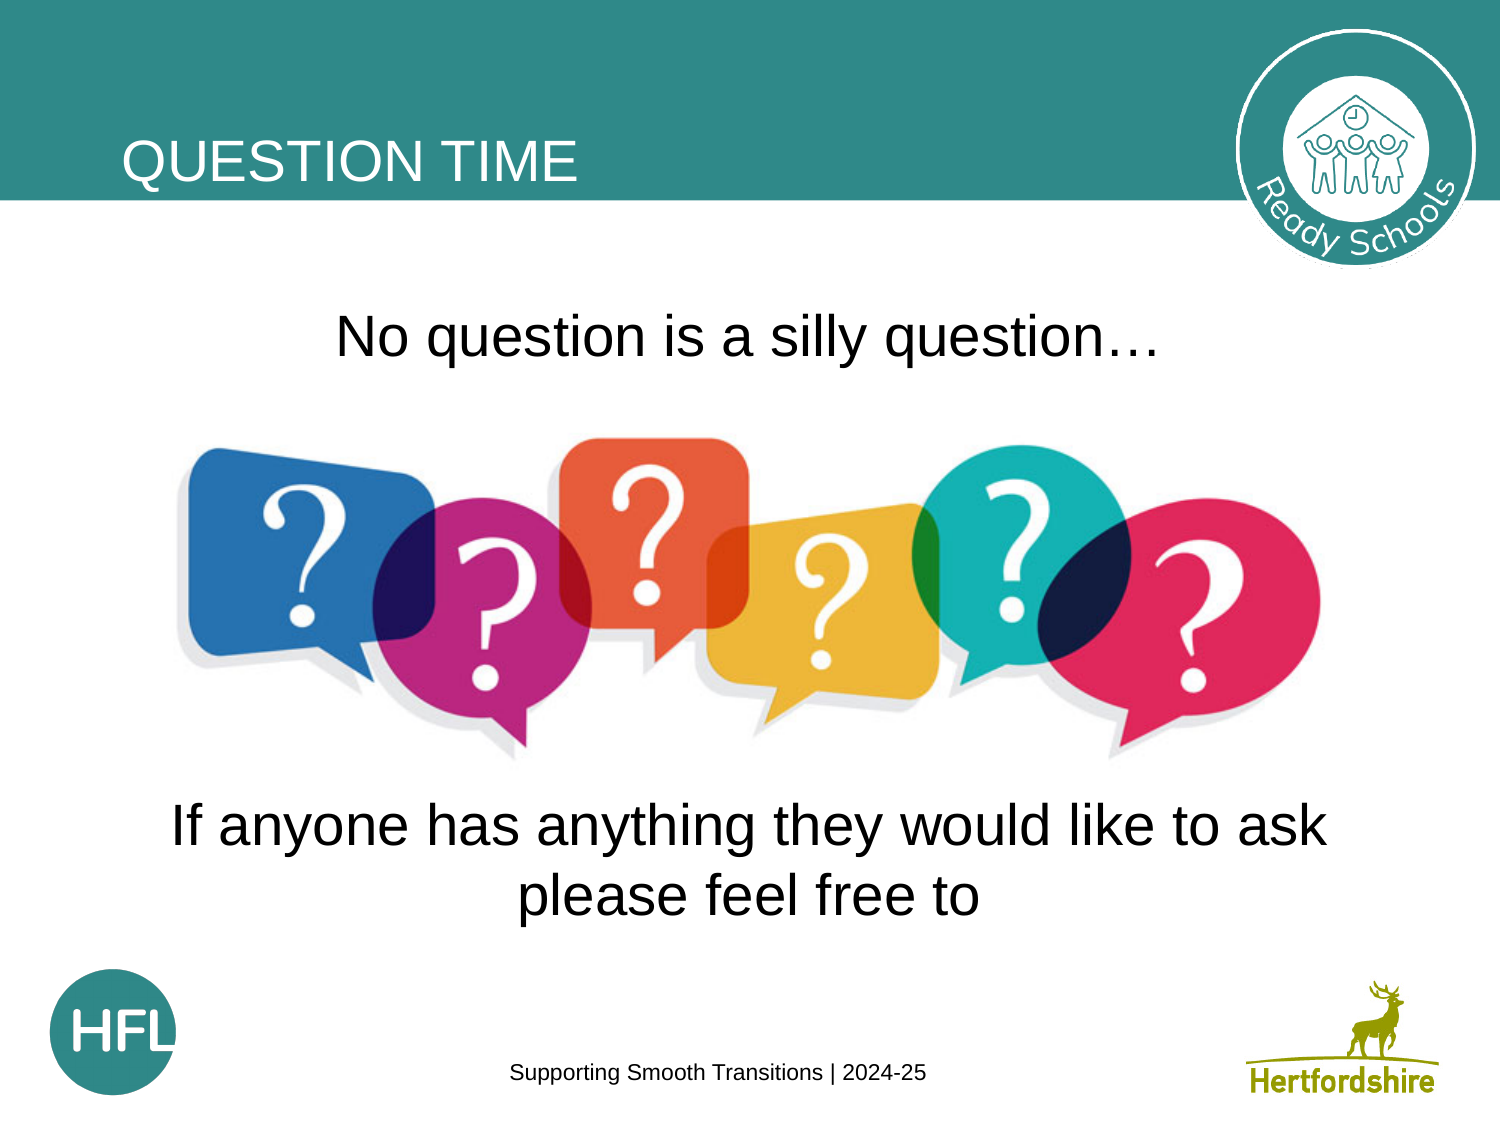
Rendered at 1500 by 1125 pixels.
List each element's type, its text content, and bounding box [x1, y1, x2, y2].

text_box No question is a silly question… If anyone has anything they would like to ask please feel free to [117, 834, 1382, 1005]
picture [1197, 952, 1487, 1125]
text_box No question is a silly question… If anyone has anything they would like to ask please feel free to [117, 290, 1382, 336]
picture [1233, 26, 1478, 271]
picture [112, 337, 1388, 826]
title Question Time [106, 12, 1234, 201]
picture [40, 963, 184, 1103]
